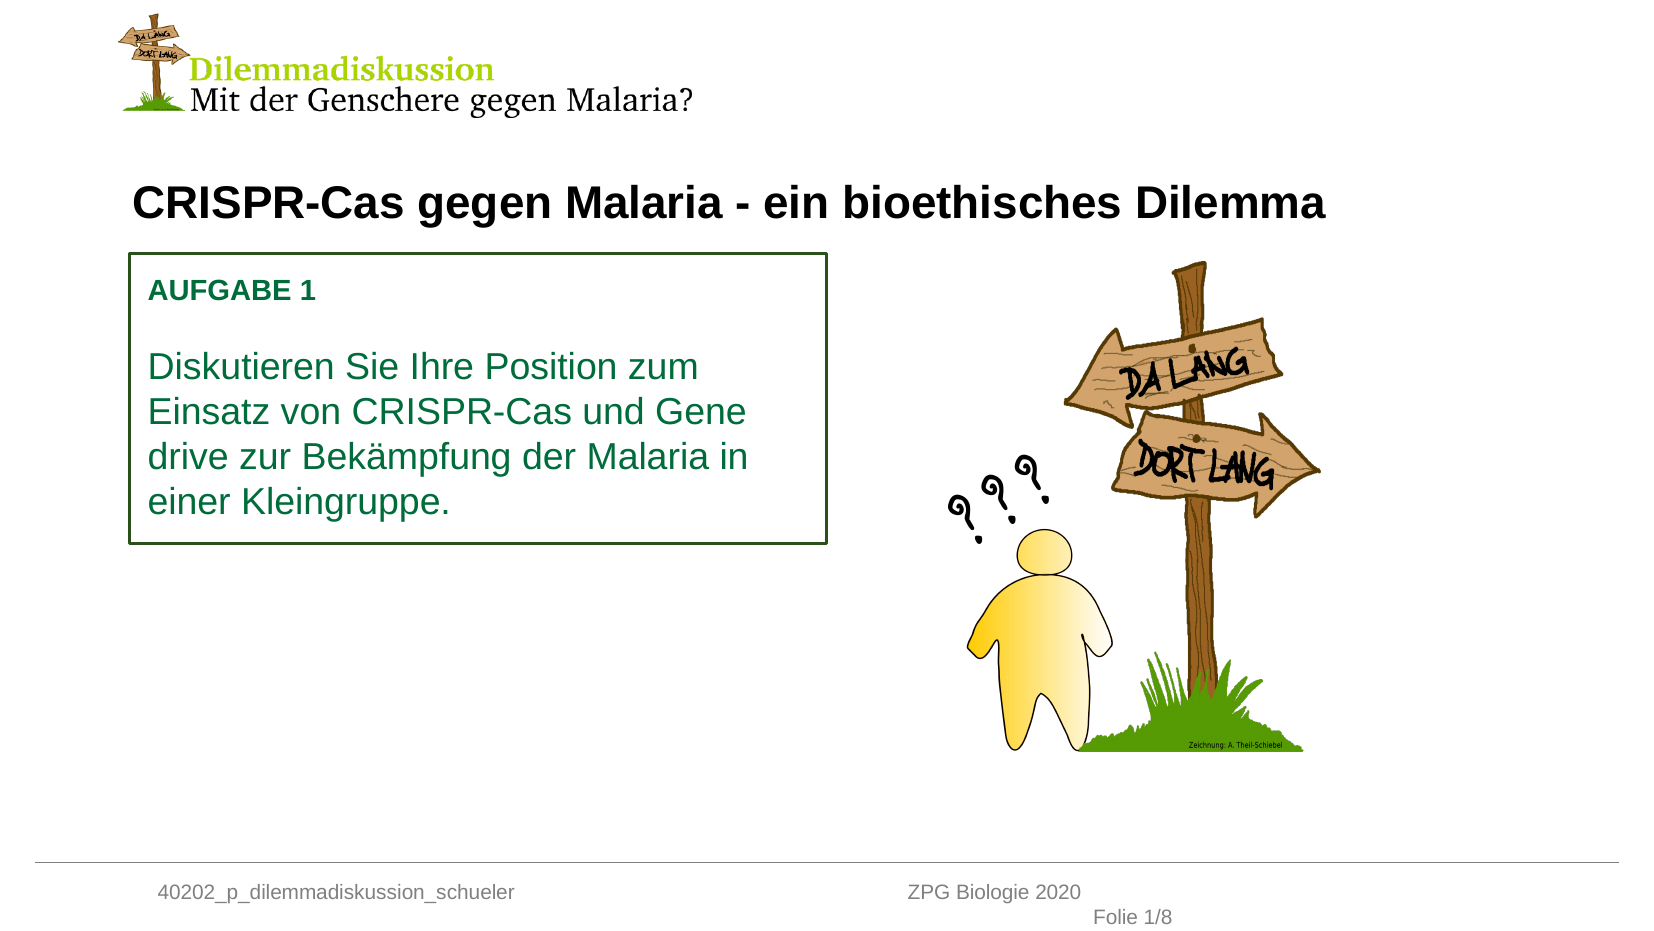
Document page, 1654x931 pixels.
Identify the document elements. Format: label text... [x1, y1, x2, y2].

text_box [117, 165, 1394, 752]
text_box 40202_p_dilemmadiskussion_schueler ZPG Biologie 2020 Folie 1/8 [82, 871, 1583, 910]
picture [117, 13, 693, 119]
